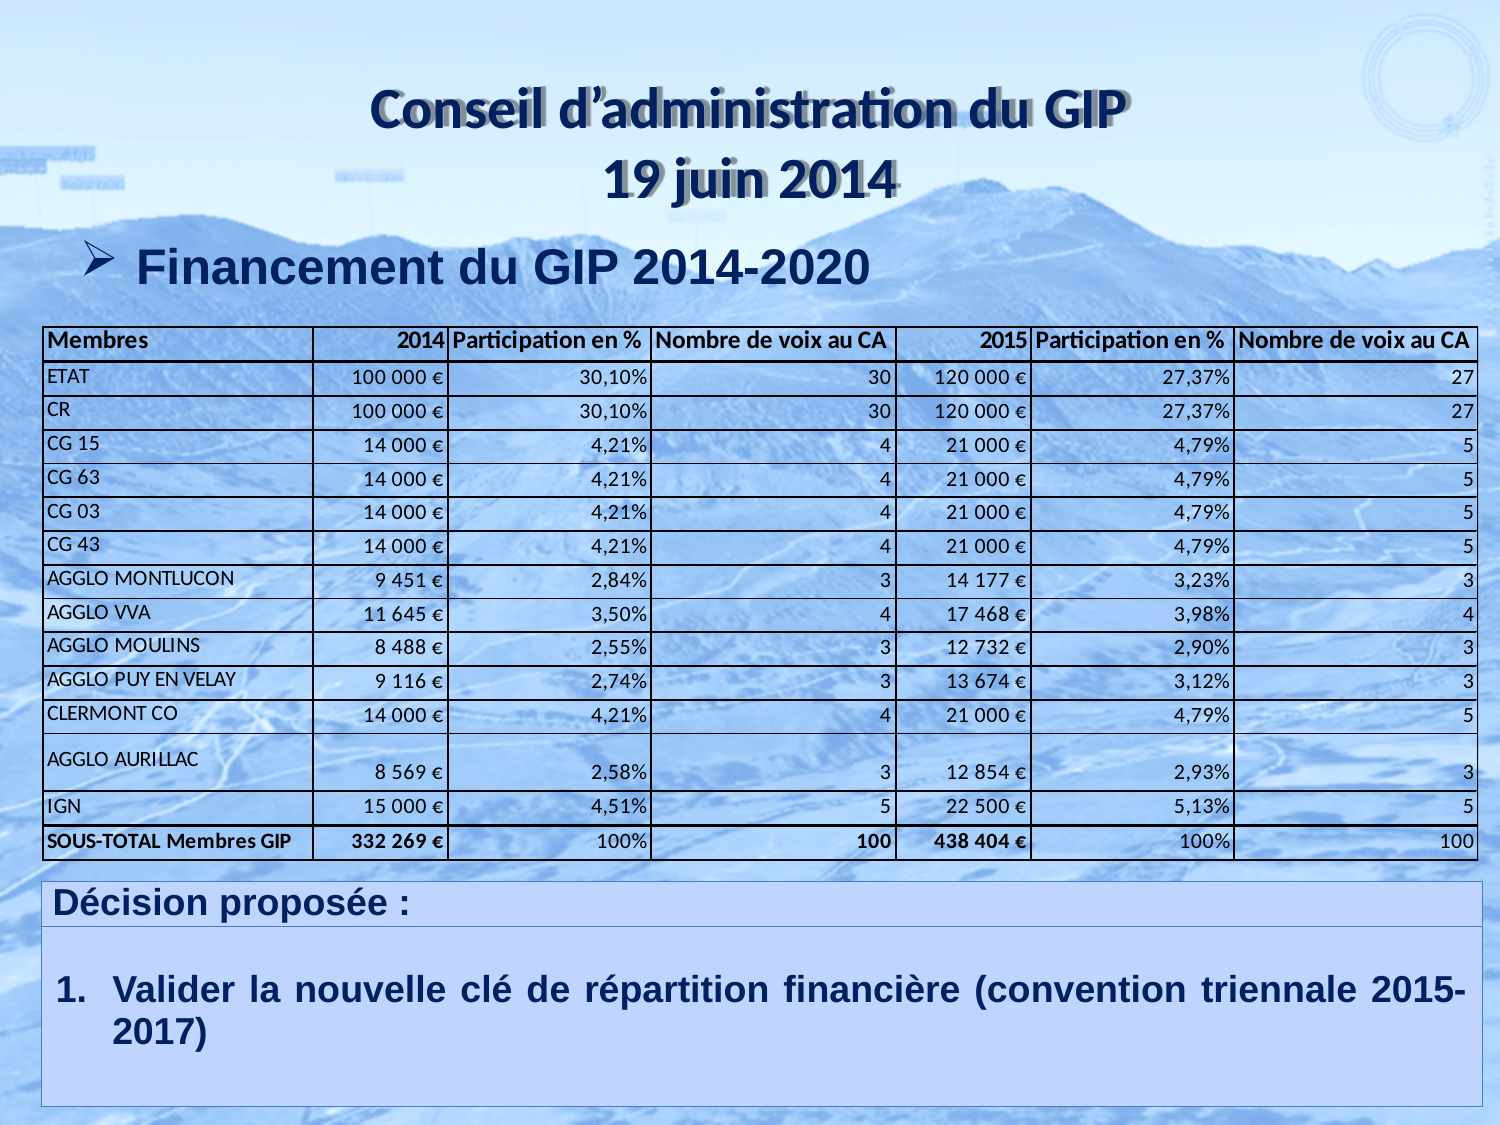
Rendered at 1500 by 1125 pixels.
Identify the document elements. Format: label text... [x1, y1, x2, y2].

text_box Financement du GIP 2014-2020 [64, 227, 1459, 324]
picture [0, 0, 1500, 1125]
title Conseil d’administration du GIP 19 juin 2014 [74, 30, 1425, 227]
table_cell Valider la nouvelle clé de répartition financière (convention triennale 2015-2017) [42, 927, 1482, 1106]
table_header Décision proposée : [42, 882, 1482, 926]
